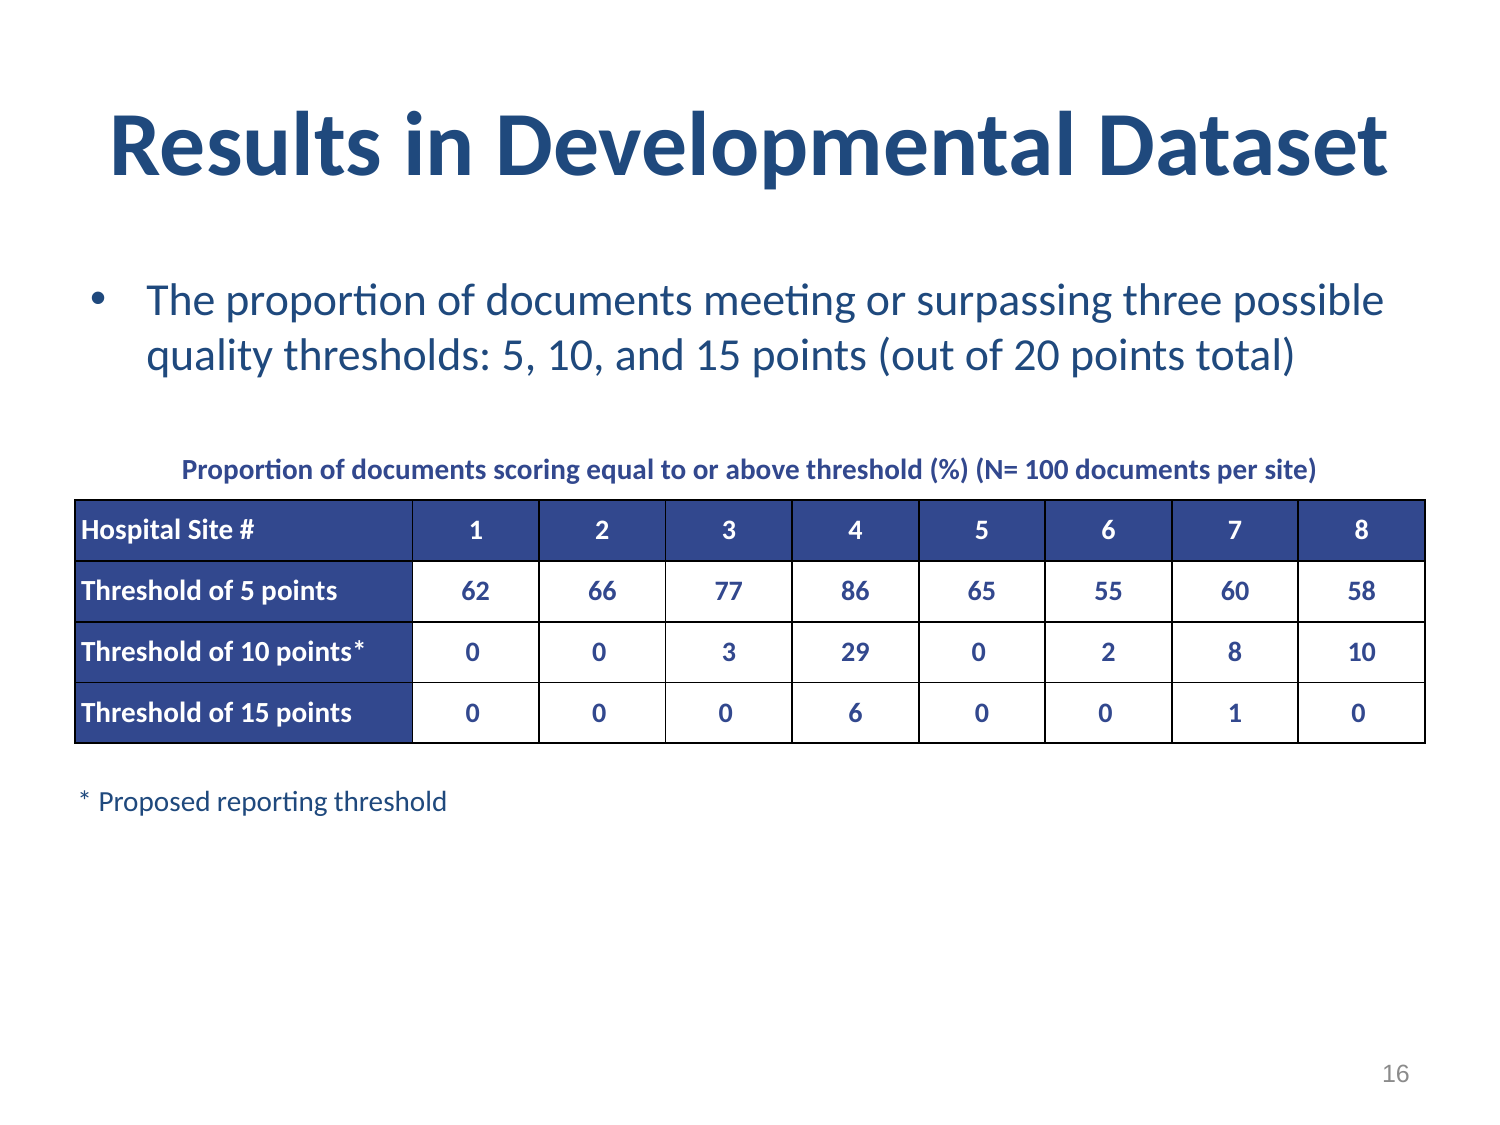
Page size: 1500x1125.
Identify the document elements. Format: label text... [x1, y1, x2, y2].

table_cell 0 [1046, 683, 1171, 742]
table_header 2 [540, 501, 665, 560]
table_cell 0 [413, 683, 538, 742]
table_cell 60 [1173, 562, 1297, 621]
table_cell 58 [1299, 562, 1424, 621]
table_cell 0 [920, 623, 1044, 682]
table_header 6 [1046, 501, 1171, 560]
table_cell 0 [666, 683, 791, 742]
table_cell 77 [666, 562, 791, 621]
table_cell 10 [1299, 623, 1424, 682]
table_cell 65 [920, 562, 1044, 621]
table_cell 0 [540, 623, 665, 682]
table_cell 86 [793, 562, 918, 621]
table_cell 2 [1046, 623, 1171, 682]
table_cell 0 [920, 683, 1044, 742]
table_cell 62 [413, 562, 538, 621]
table_cell Threshold of 10 points* [76, 623, 412, 682]
table_header 8 [1299, 501, 1424, 560]
table_header 3 [666, 501, 791, 560]
table_cell 1 [1173, 683, 1297, 742]
table_header Hospital Site # [76, 501, 412, 560]
table_header 4 [793, 501, 918, 560]
table_cell 66 [540, 562, 665, 621]
table_cell 29 [793, 623, 918, 682]
table_header 7 [1173, 501, 1297, 560]
table_cell 0 [1299, 683, 1424, 742]
table_cell 55 [1046, 562, 1171, 621]
list Proportion of documents scoring equal to or above threshold (%) (N= 100 documents per site) [75, 437, 1425, 499]
table_header 1 [413, 501, 538, 560]
list The proportion of documents meeting or surpassing three possible quality thresholds: 5, 10, and 15 points (out of 20 points total) [75, 262, 1425, 413]
table_cell 6 [793, 683, 918, 742]
table_header 5 [920, 501, 1044, 560]
table_cell Threshold of 5 points [76, 562, 412, 621]
table_cell 0 [413, 623, 538, 682]
title Results in Developmental Dataset [75, 45, 1425, 233]
list * Proposed reporting threshold [62, 774, 1413, 838]
slide_number 16 [1074, 1042, 1425, 1103]
table_cell 3 [666, 623, 791, 682]
table_cell 0 [540, 683, 665, 742]
table_cell Threshold of 15 points [76, 683, 412, 742]
table_cell 8 [1173, 623, 1297, 682]
